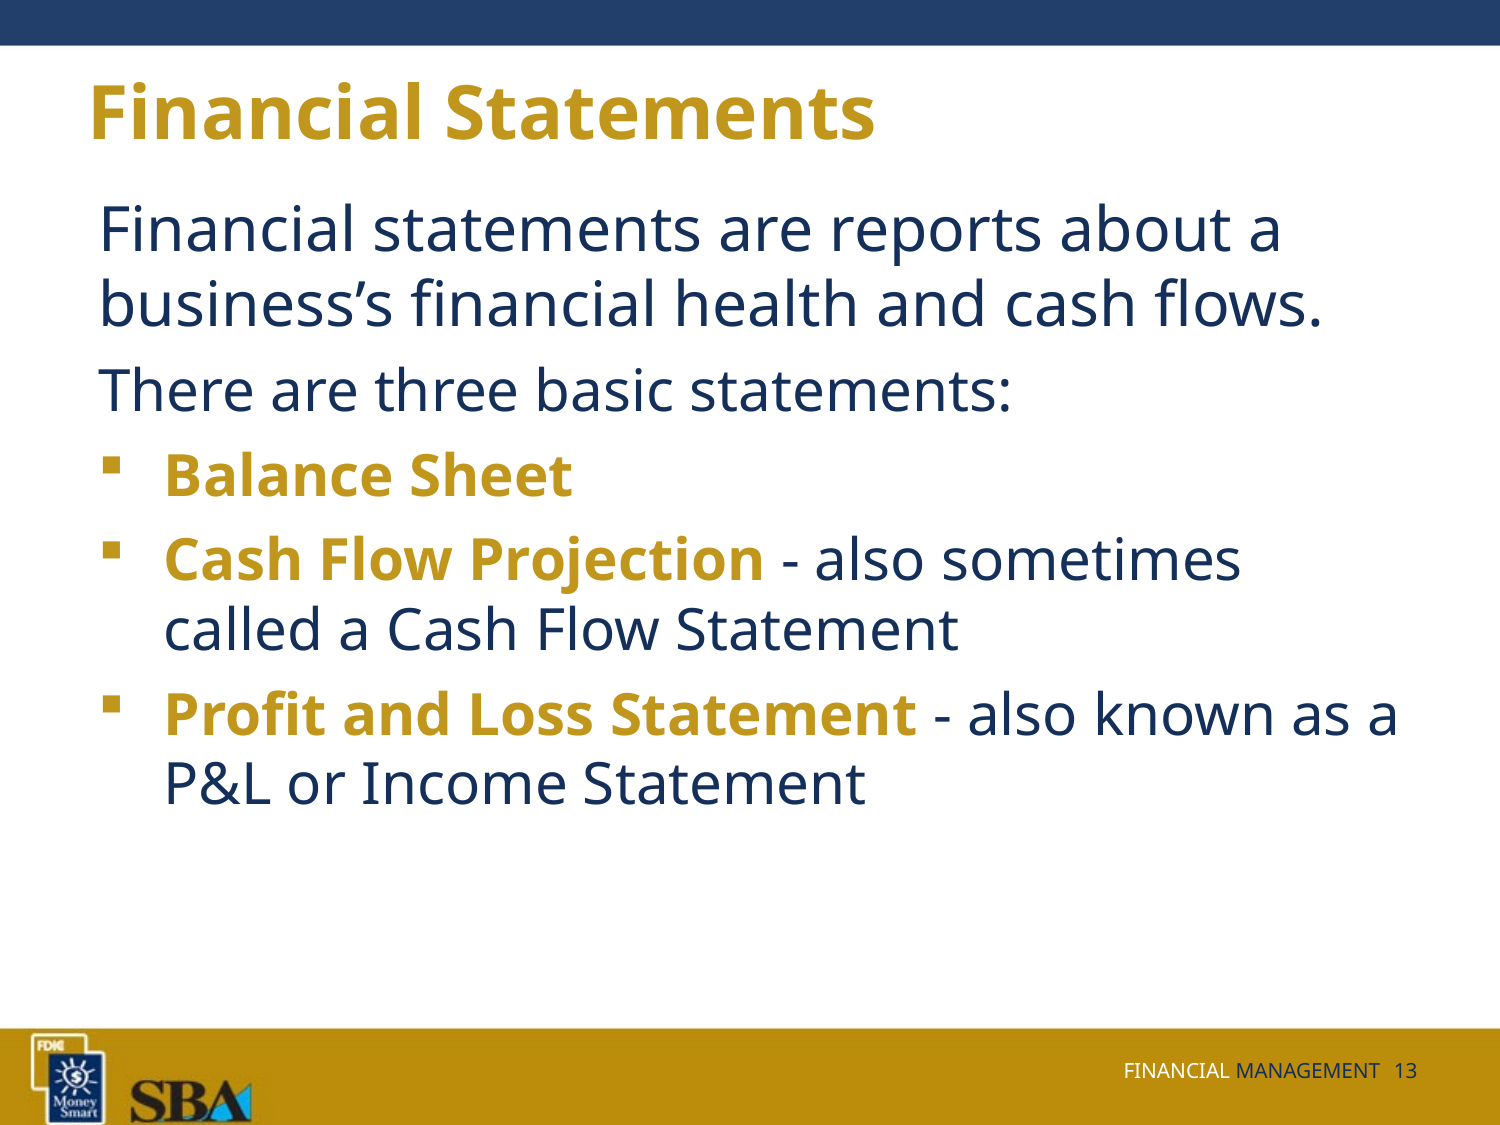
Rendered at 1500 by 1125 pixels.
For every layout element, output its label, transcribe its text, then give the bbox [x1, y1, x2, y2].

picture [0, 0, 1500, 1125]
list Financial statements are reports about a business’s financial health and cash flows. There are three basic statements: Balance Sheet Cash Flow Projection - also sometimes called a Cash Flow Statement Profit and Loss Statement - also known as a P&L or Income Statement [90, 180, 1417, 882]
title Financial Statements [79, 56, 1431, 158]
